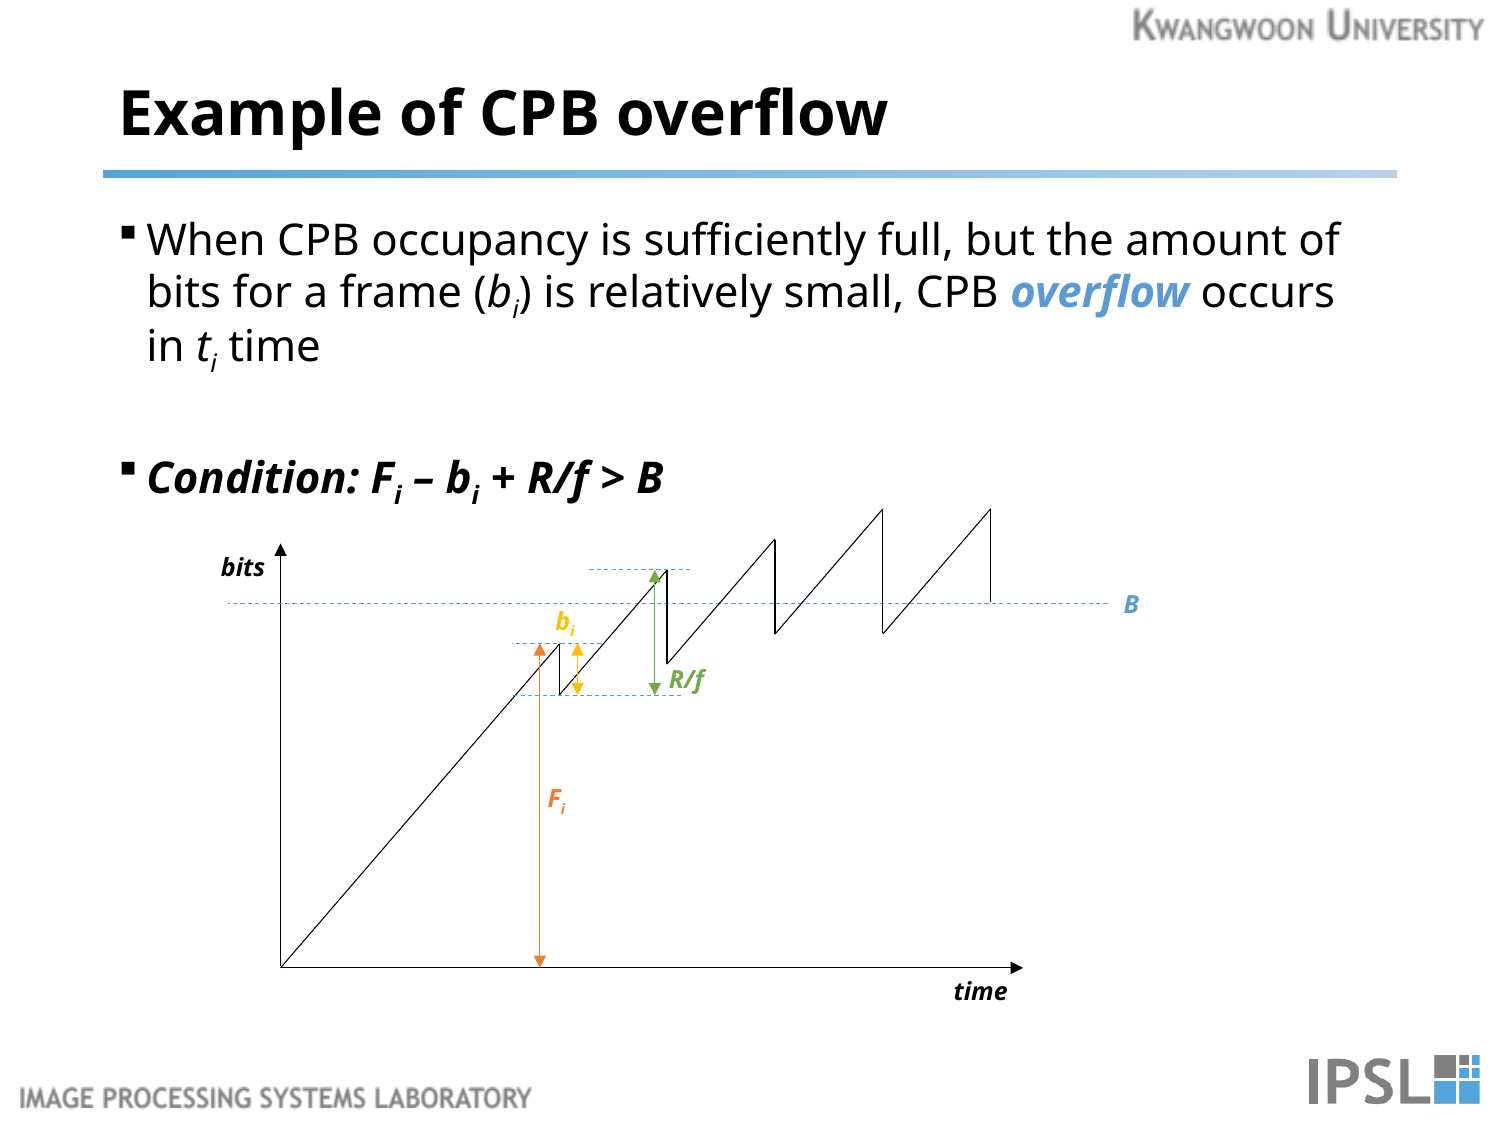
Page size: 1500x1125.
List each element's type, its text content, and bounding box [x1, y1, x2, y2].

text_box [206, 508, 1155, 1014]
list When CPB occupancy is sufficiently full, but the amount of bits for a frame (bi) is relatively small, CPB overflow occurs in ti time Condition: Fi – bi + R/f > B [103, 209, 1397, 1014]
title Example of CPB overflow [103, 59, 1397, 171]
